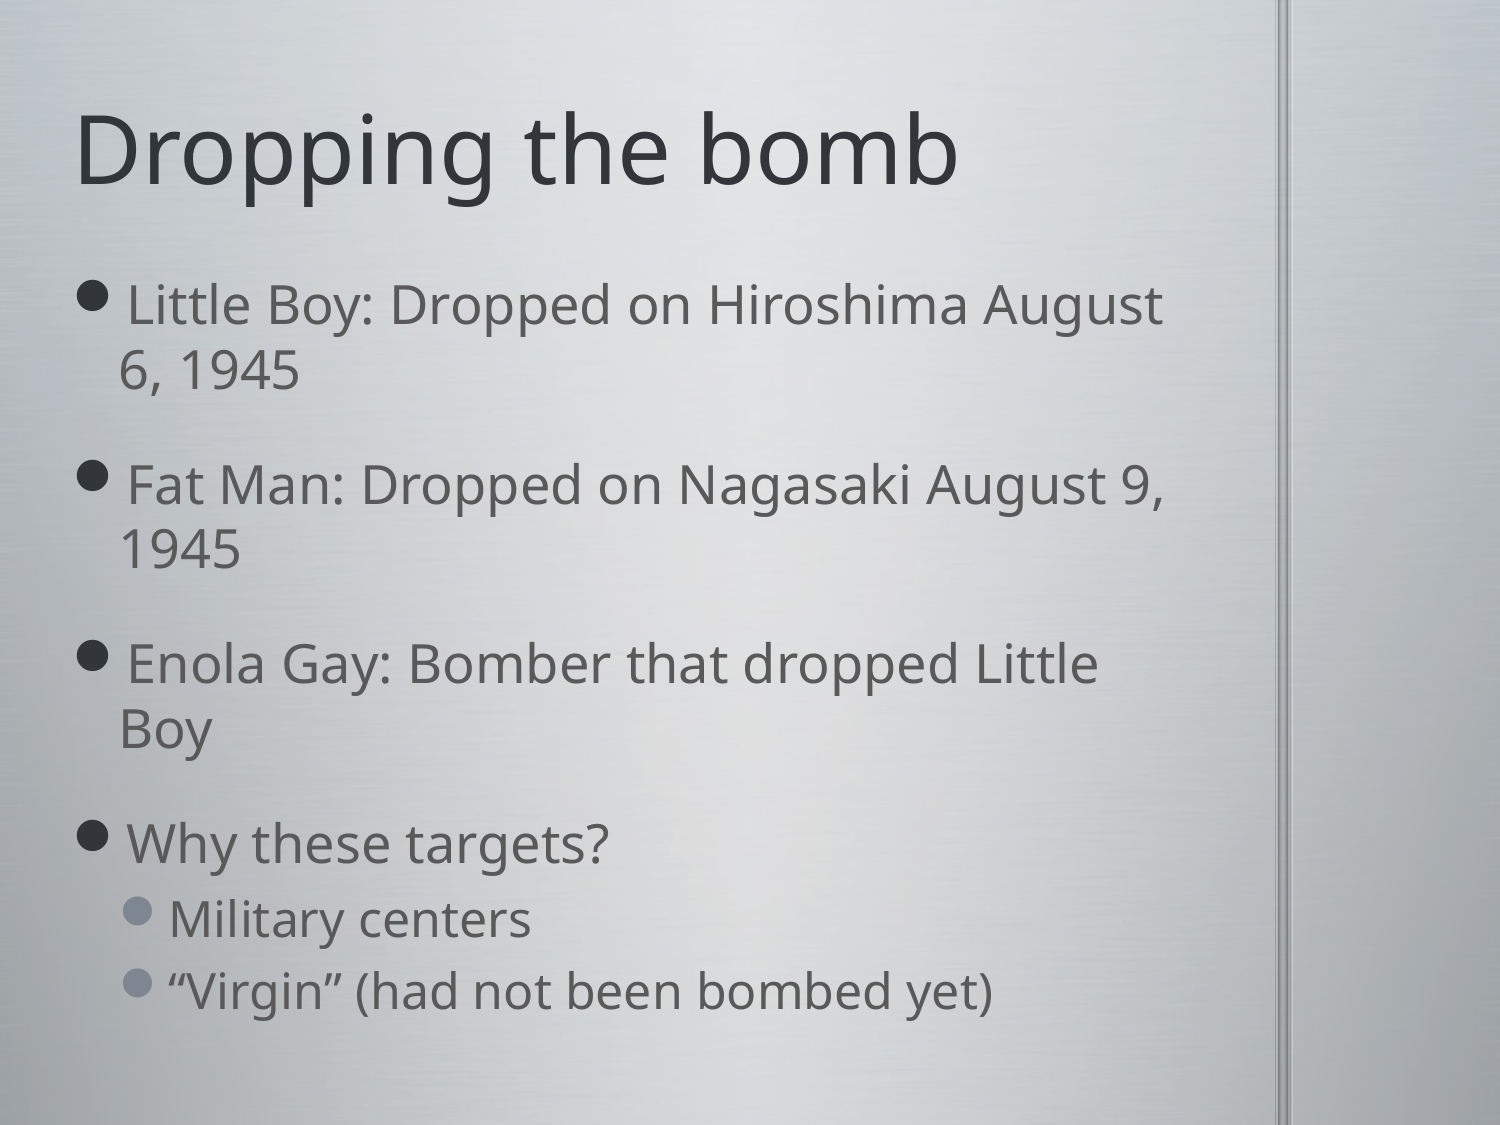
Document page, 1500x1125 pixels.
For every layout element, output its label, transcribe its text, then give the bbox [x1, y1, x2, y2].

title Dropping the bomb [57, 86, 1220, 207]
list Little Boy: Dropped on Hiroshima August 6, 1945 Fat Man: Dropped on Nagasaki August 9, 1945 Enola Gay: Bomber that dropped Little Boy Why these targets? Military centers “Virgin” (had not been bombed yet) [57, 262, 1220, 1005]
picture [0, 0, 1500, 1125]
